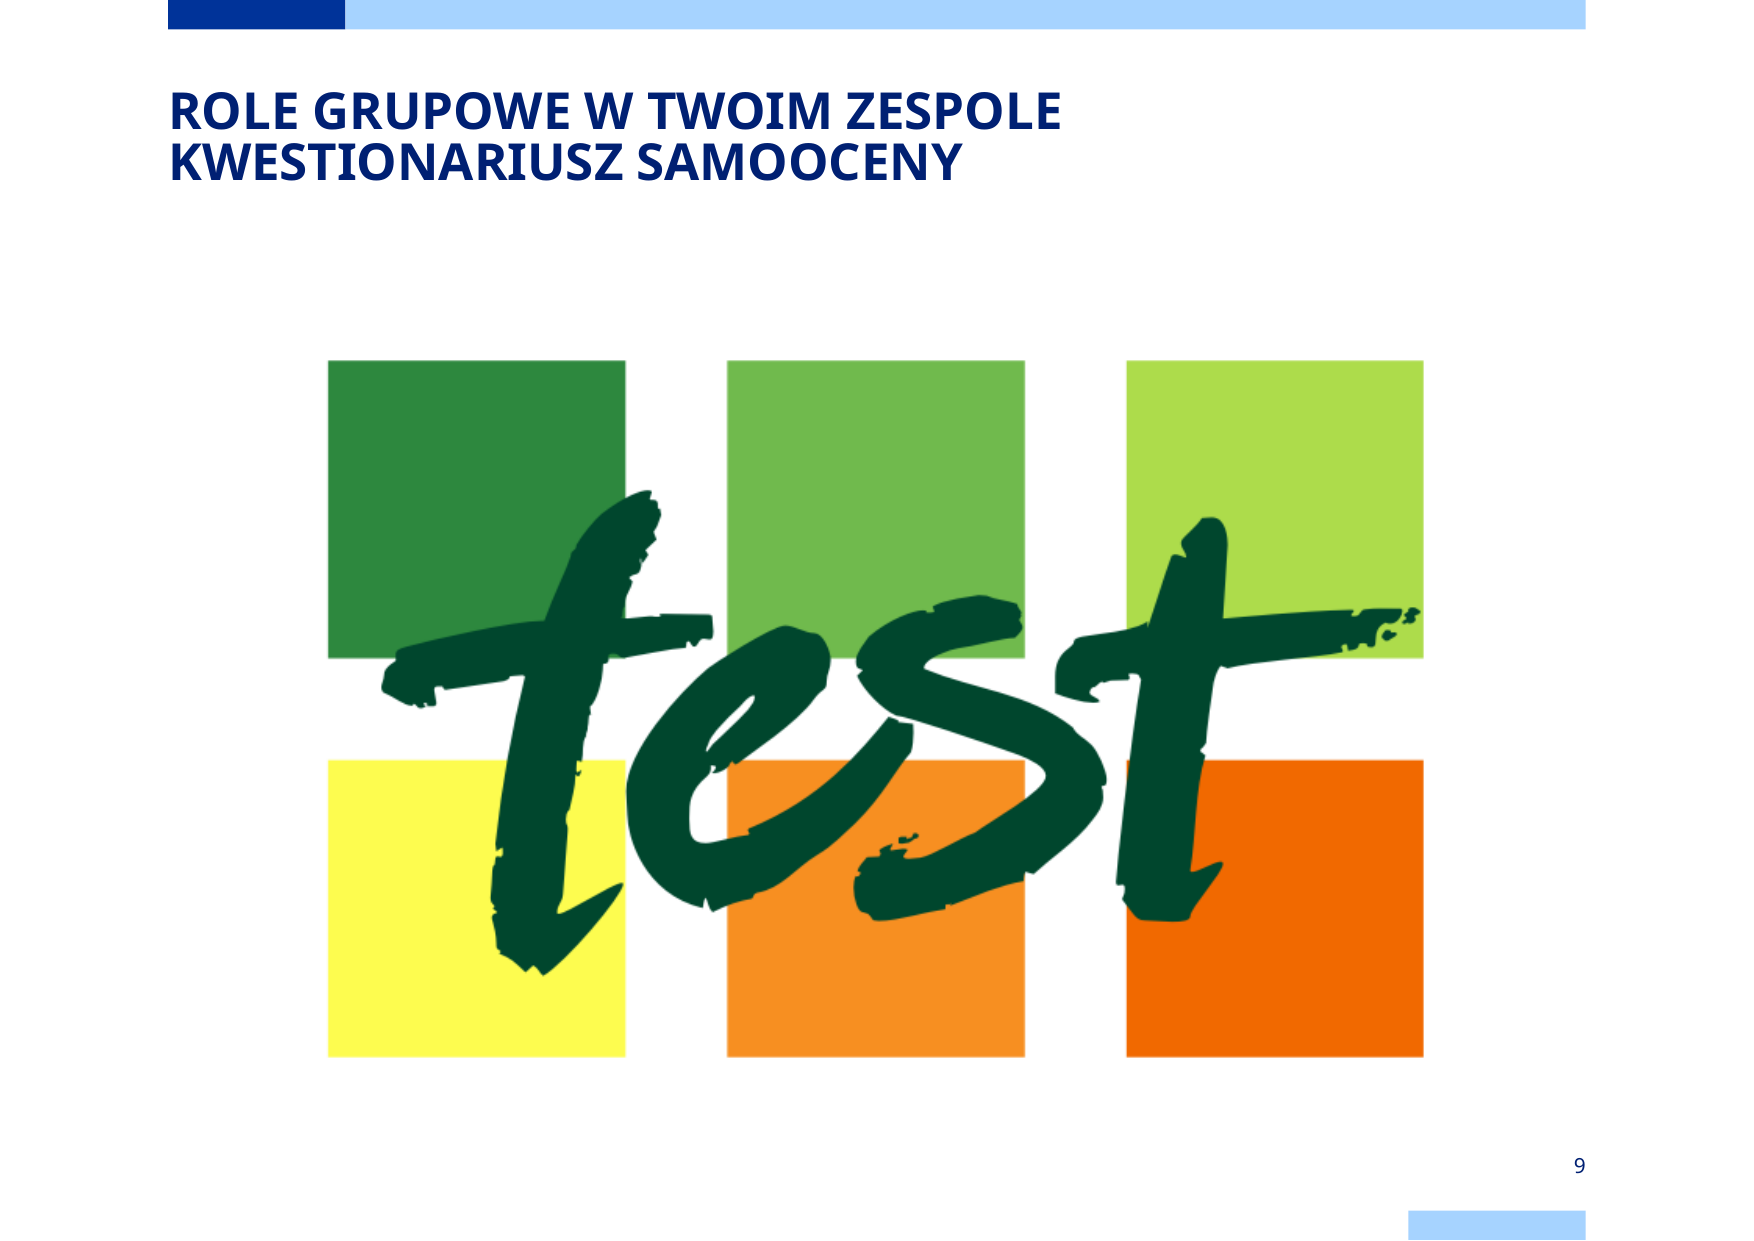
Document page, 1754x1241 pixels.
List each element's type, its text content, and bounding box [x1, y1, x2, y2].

slide_number 9 [1408, 1151, 1586, 1182]
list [316, 345, 1438, 1072]
title ROLE GRUPOWE W TWOIM ZESPOLE KWESTIONARIUSZ SAMOOCENY [168, 88, 1586, 266]
